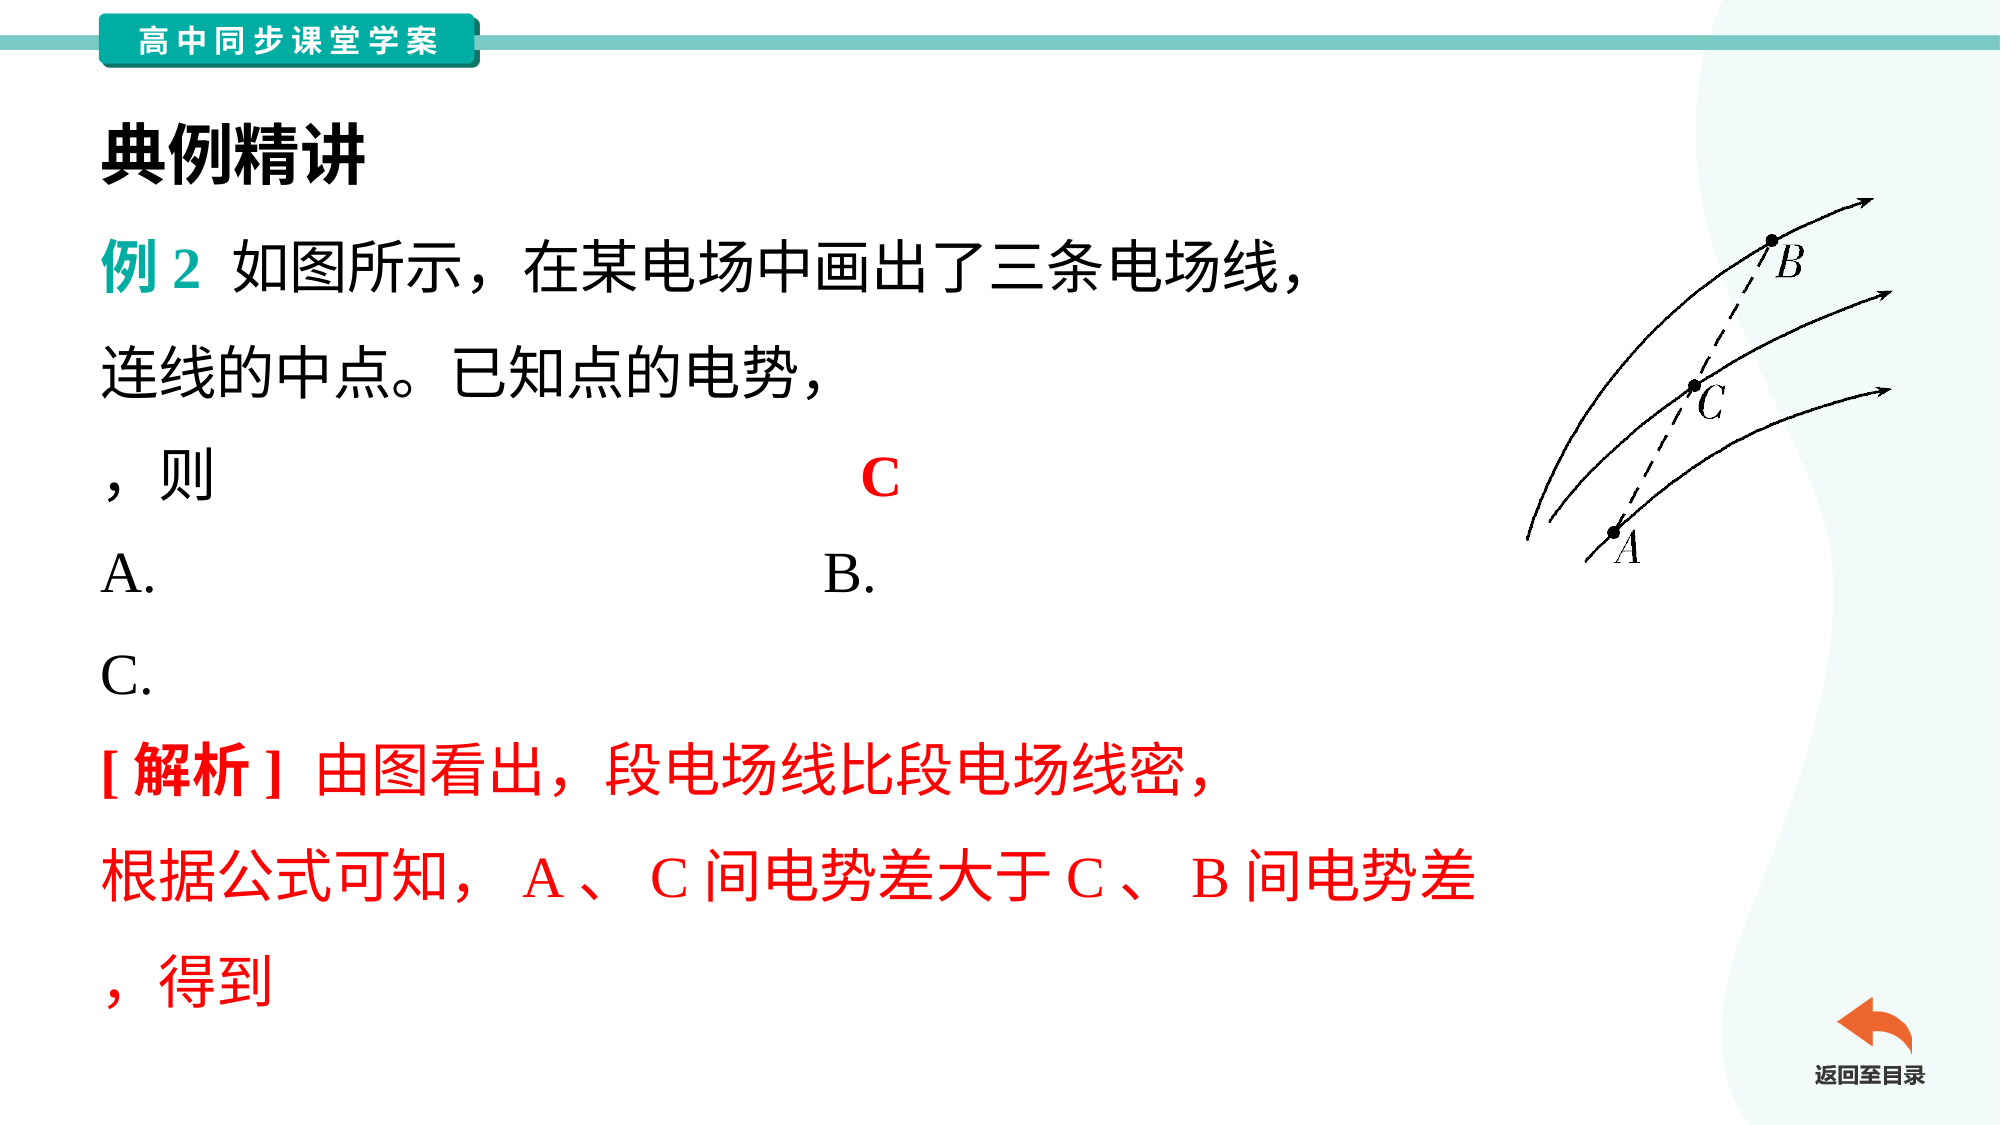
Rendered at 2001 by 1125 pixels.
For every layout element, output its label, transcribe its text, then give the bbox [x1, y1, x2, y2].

text_box 典例精讲 [100, 76, 1899, 254]
picture [0, 0, 2000, 1125]
text_box C [839, 404, 924, 498]
